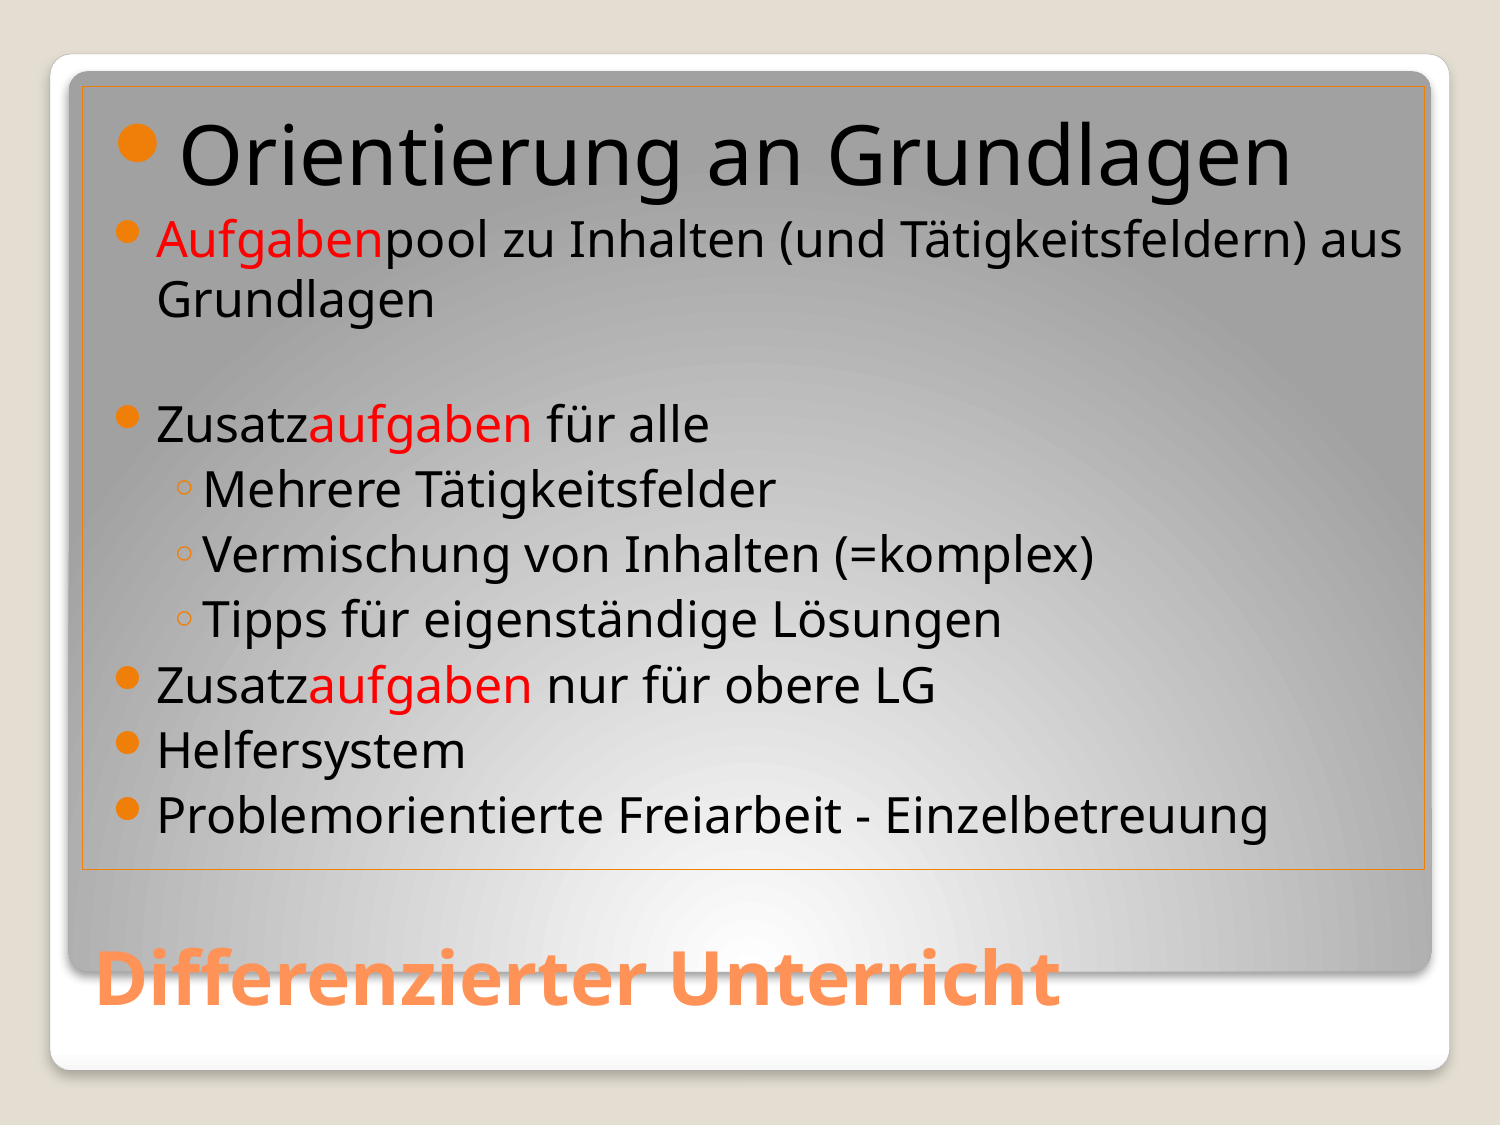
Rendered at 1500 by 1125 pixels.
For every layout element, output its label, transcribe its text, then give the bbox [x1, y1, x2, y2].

title Differenzierter Unterricht [78, 902, 1422, 1028]
list Orientierung an Grundlagen Aufgabenpool zu Inhalten (und Tätigkeitsfeldern) aus Grundlagen Zusatzaufgaben für alle Mehrere Tätigkeitsfelder Vermischung von Inhalten (=komplex) Tipps für eigenständige Lösungen Zusatzaufgaben nur für obere LG Helfersystem Problemorientierte Freiarbeit - Einzelbetreuung [82, 86, 1425, 870]
